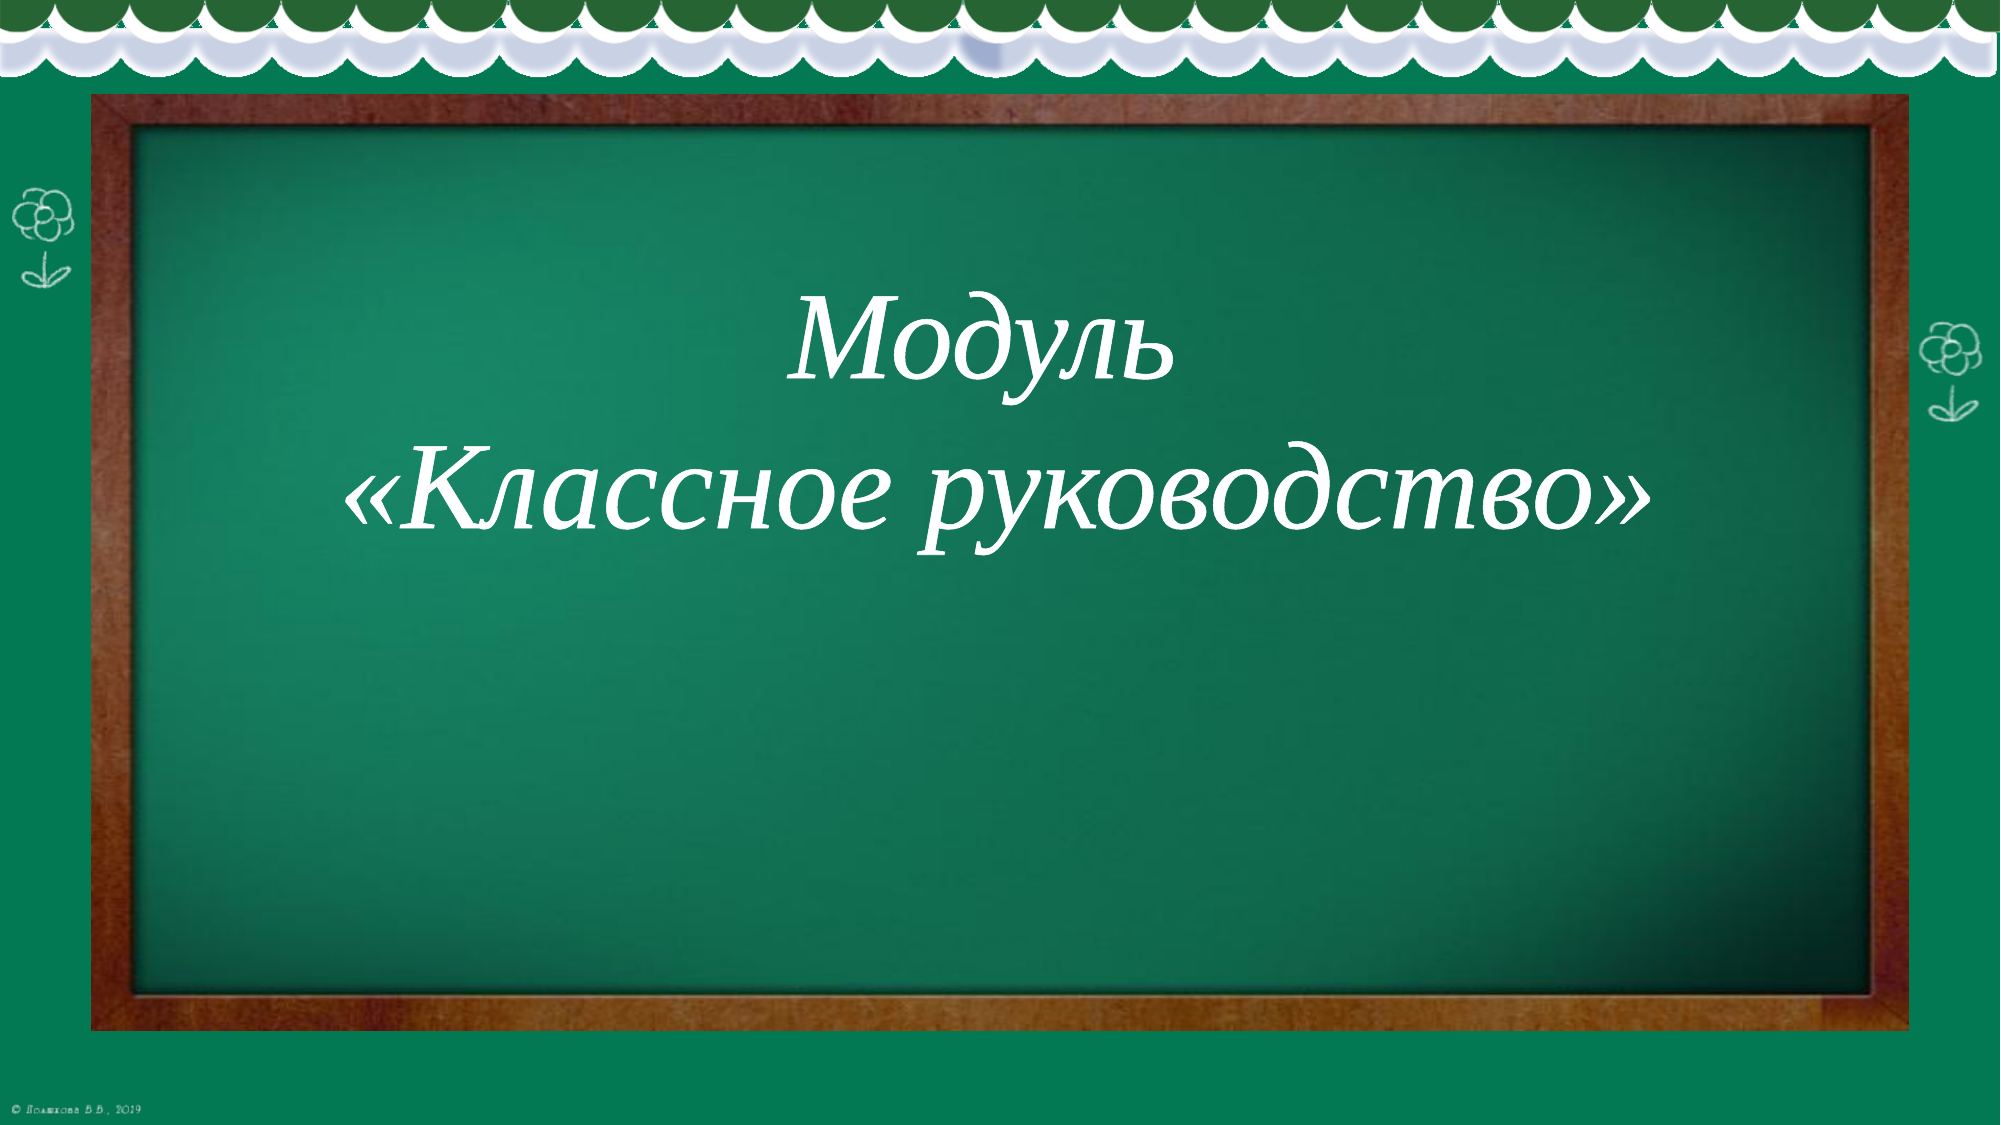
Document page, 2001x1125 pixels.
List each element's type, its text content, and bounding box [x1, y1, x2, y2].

text_box Модуль «Классное руководство» [283, 245, 1713, 561]
picture [0, 0, 2000, 1125]
